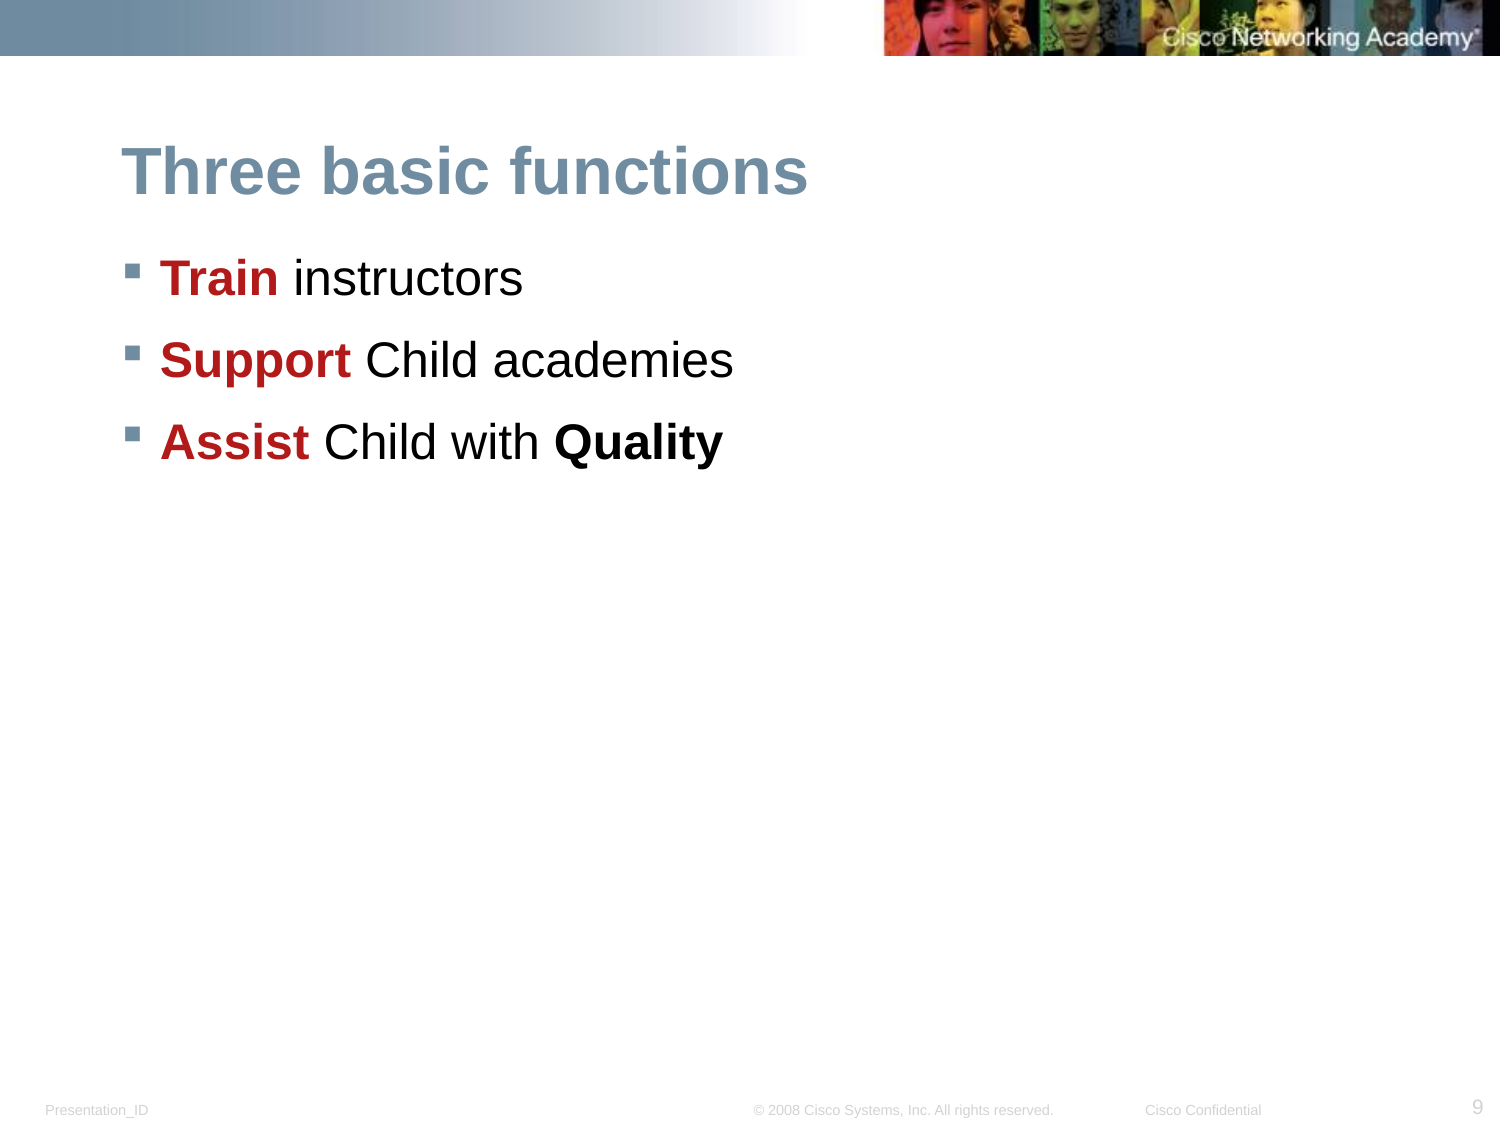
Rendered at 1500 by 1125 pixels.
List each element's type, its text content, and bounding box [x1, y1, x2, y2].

picture [0, 0, 1500, 56]
title Three basic functions [107, 77, 1444, 216]
list Train instructors Support Child academies Assist Child with Quality [107, 243, 1411, 1071]
